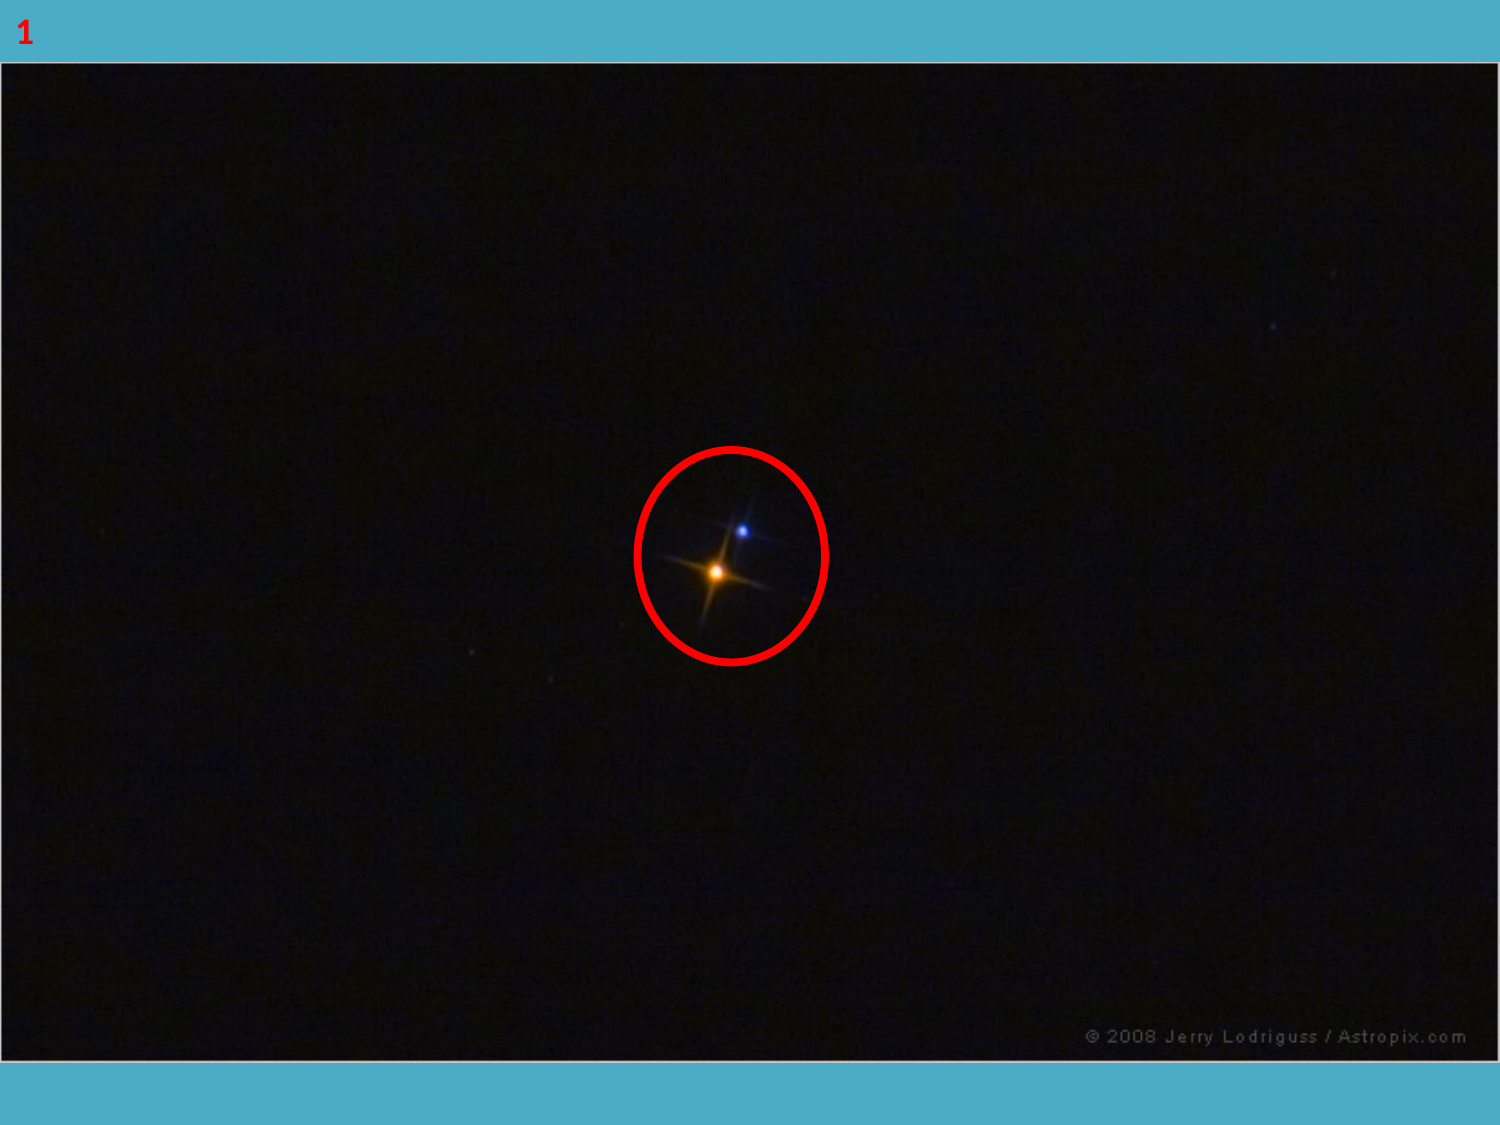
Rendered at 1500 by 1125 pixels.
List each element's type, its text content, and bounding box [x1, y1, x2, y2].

picture [0, 62, 1500, 1063]
text_box 1 [0, 0, 50, 60]
